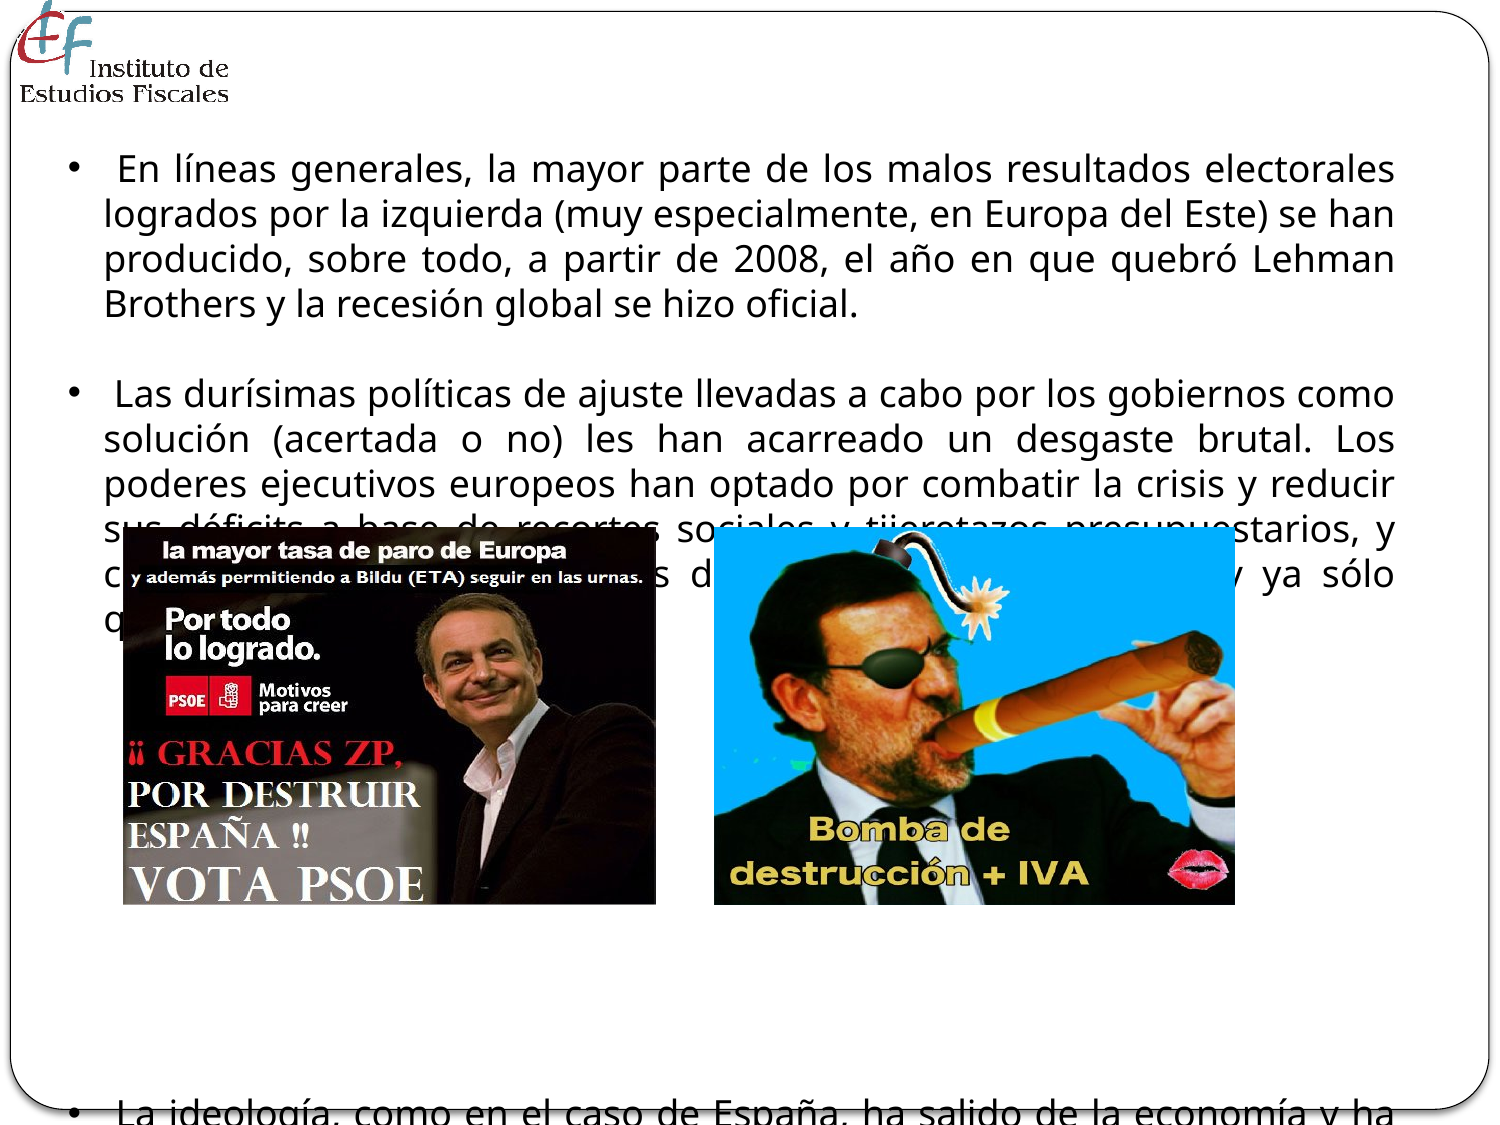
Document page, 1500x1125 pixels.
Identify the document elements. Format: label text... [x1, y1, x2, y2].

text_box En líneas generales, la mayor parte de los malos resultados electorales logrados por la izquierda (muy especialmente, en Europa del Este) se han producido, sobre todo, a partir de 2008, el año en que quebró Lehman Brothers y la recesión global se hizo oficial. Las durísimas políticas de ajuste llevadas a cabo por los gobiernos como solución (acertada o no) les han acarreado un desgaste brutal. Los poderes ejecutivos europeos han optado por combatir la crisis y reducir sus déficits a base de recortes sociales y tijeretazos presupuestarios, y con políticas donde apenas es distinguible el color político y ya sólo queda un color, el financiero. La ideología, como en el caso de España, ha salido de la economía y ha quedado reducida a otros ámbitos más relacionados con los valores o las costumbres (igualdad, aborto), ámbitos que, con ser también importantes, no afectan directamente al bolsillo de la gente. [53, 137, 1412, 1125]
picture [17, 0, 228, 102]
picture [123, 526, 656, 906]
picture [714, 531, 1235, 906]
